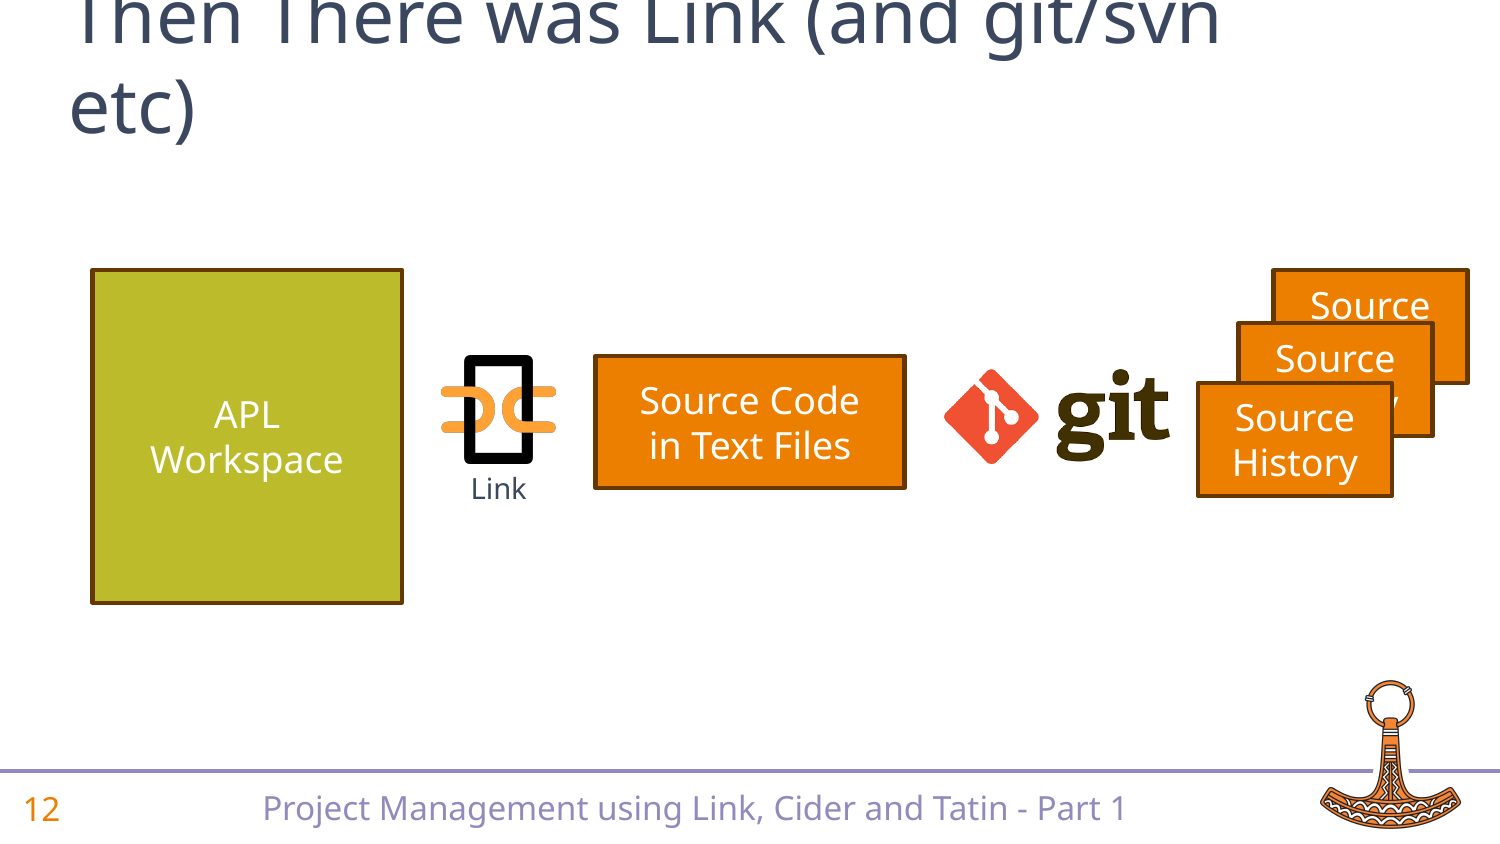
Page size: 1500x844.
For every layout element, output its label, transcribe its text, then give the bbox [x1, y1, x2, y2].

picture [944, 369, 1170, 464]
text_box Source Code in Text Files [593, 354, 907, 490]
text_box Source History [1236, 321, 1435, 438]
text_box Link [455, 471, 542, 513]
text_box Source History [1196, 381, 1394, 498]
picture [441, 355, 556, 464]
text_box Source History [1271, 268, 1470, 385]
title Then There was Link (and git/svn etc) [53, 43, 1342, 157]
picture [1320, 680, 1461, 829]
text_box APL Workspace [90, 268, 404, 605]
